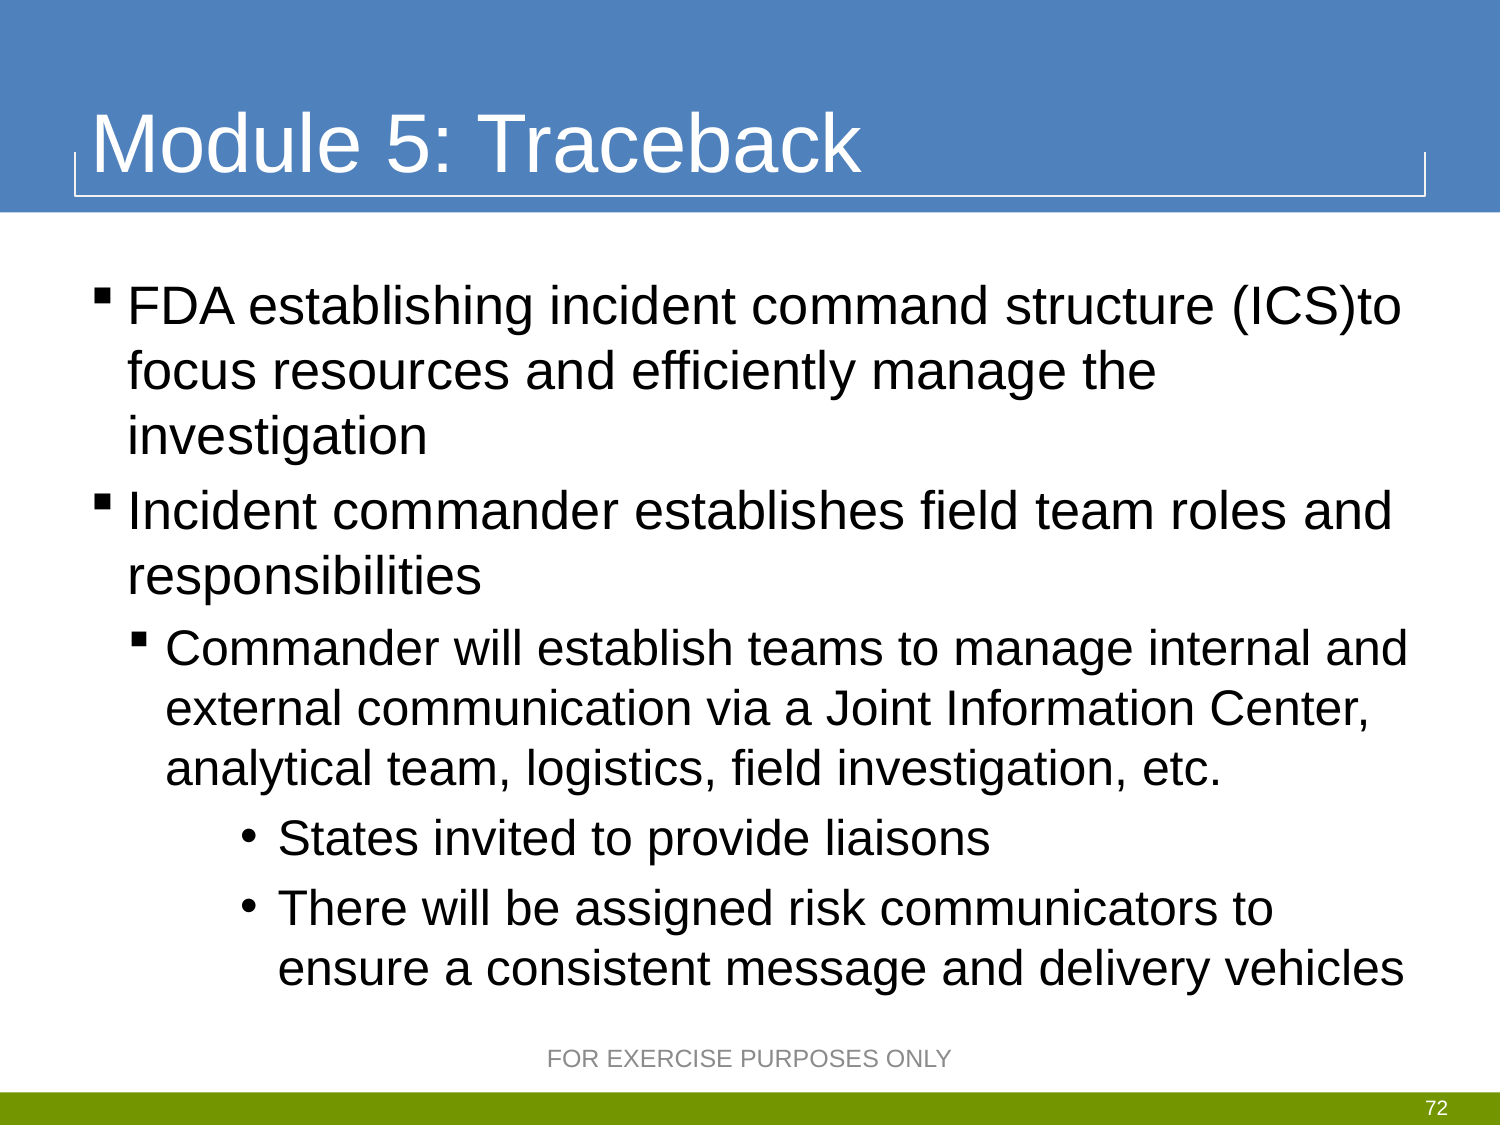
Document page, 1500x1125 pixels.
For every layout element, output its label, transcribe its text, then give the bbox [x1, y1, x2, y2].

title Module 5: Traceback [74, 44, 1426, 233]
list FDA establishing incident command structure (ICS)to focus resources and efficiently manage the investigation Incident commander establishes field team roles and responsibilities Commander will establish teams to manage internal and external communication via a Joint Information Center, analytical team, logistics, field investigation, etc. States invited to provide liaisons There will be assigned risk communicators to ensure a consistent message and delivery vehicles [74, 262, 1426, 1006]
footer FOR EXERCISE PURPOSES ONLY [512, 1042, 988, 1103]
